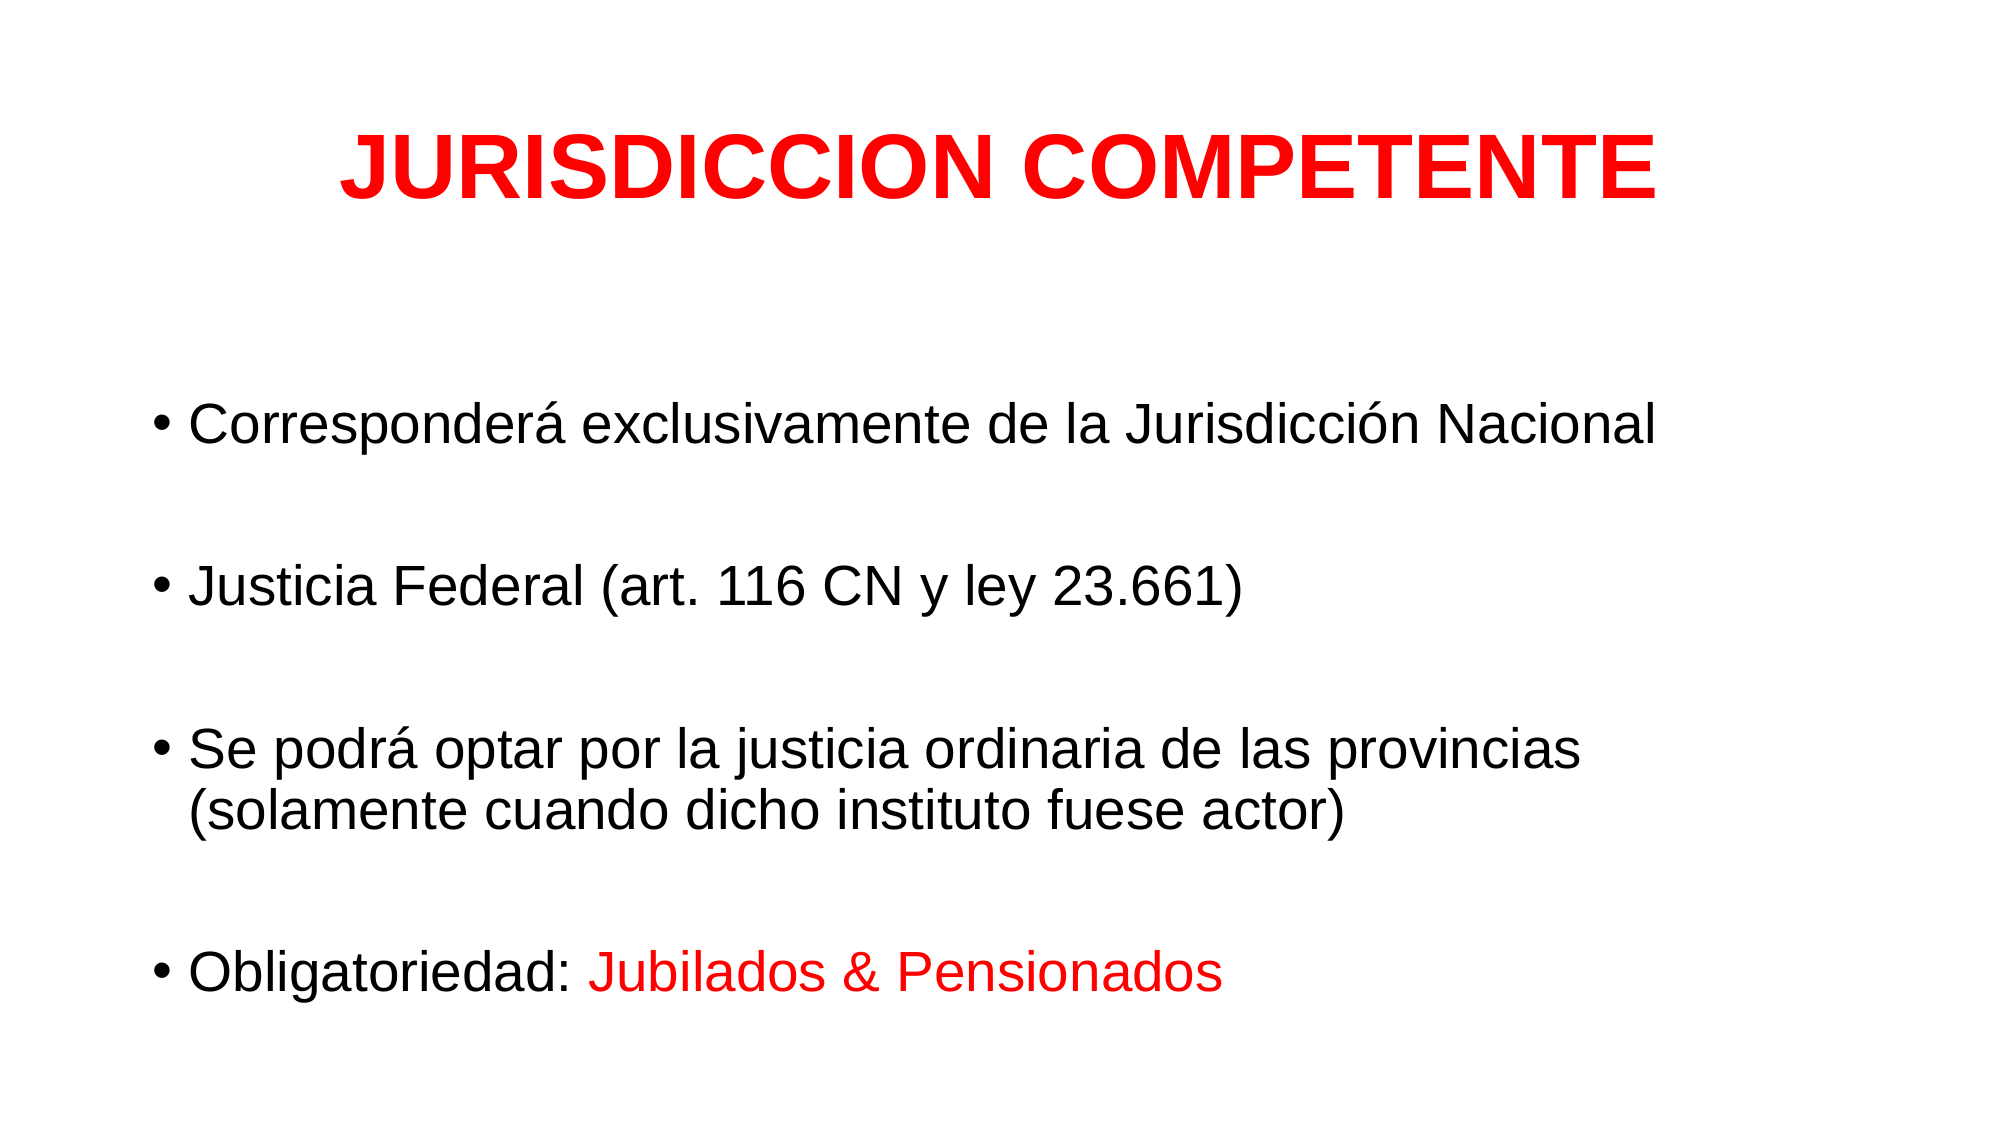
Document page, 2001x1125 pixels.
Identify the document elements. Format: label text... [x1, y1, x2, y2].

list Corresponderá exclusivamente de la Jurisdicción Nacional Justicia Federal (art. 116 CN y ley 23.661) Se podrá optar por la justicia ordinaria de las provincias (solamente cuando dicho instituto fuese actor) Obligatoriedad: Jubilados & Pensionados [137, 299, 1863, 1014]
title JURISDICCION COMPETENTE [137, 59, 1863, 278]
